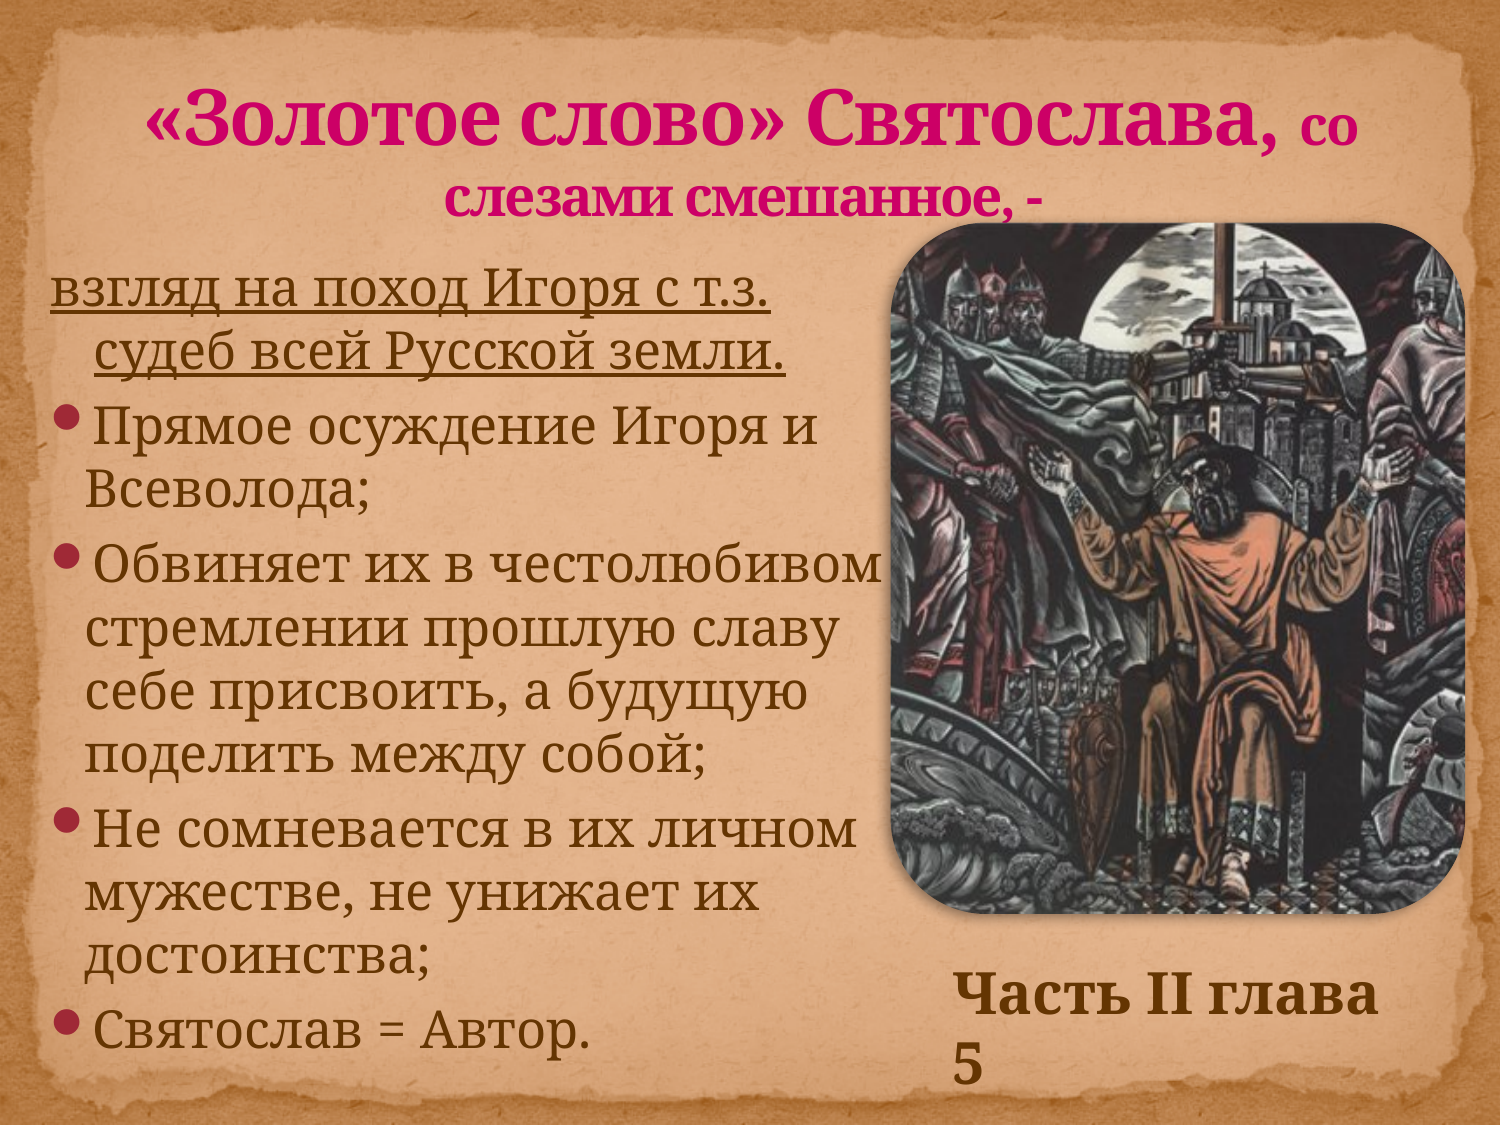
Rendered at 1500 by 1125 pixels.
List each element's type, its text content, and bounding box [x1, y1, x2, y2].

text_box Часть II глава 5 [937, 949, 1441, 1104]
picture [890, 222, 1466, 915]
title «Золотое слово» Святослава, со слезами смешанное, - [74, 0, 1425, 235]
list взгляд на поход Игоря с т.з. судеб всей Русской земли. Прямое осуждение Игоря и Всеволода; Обвиняет их в честолюбивом стремлении прошлую славу себе присвоить, а будущую поделить между собой; Не сомневается в их личном мужестве, не унижает их достоинства; Святослав = Автор. [35, 246, 914, 1079]
